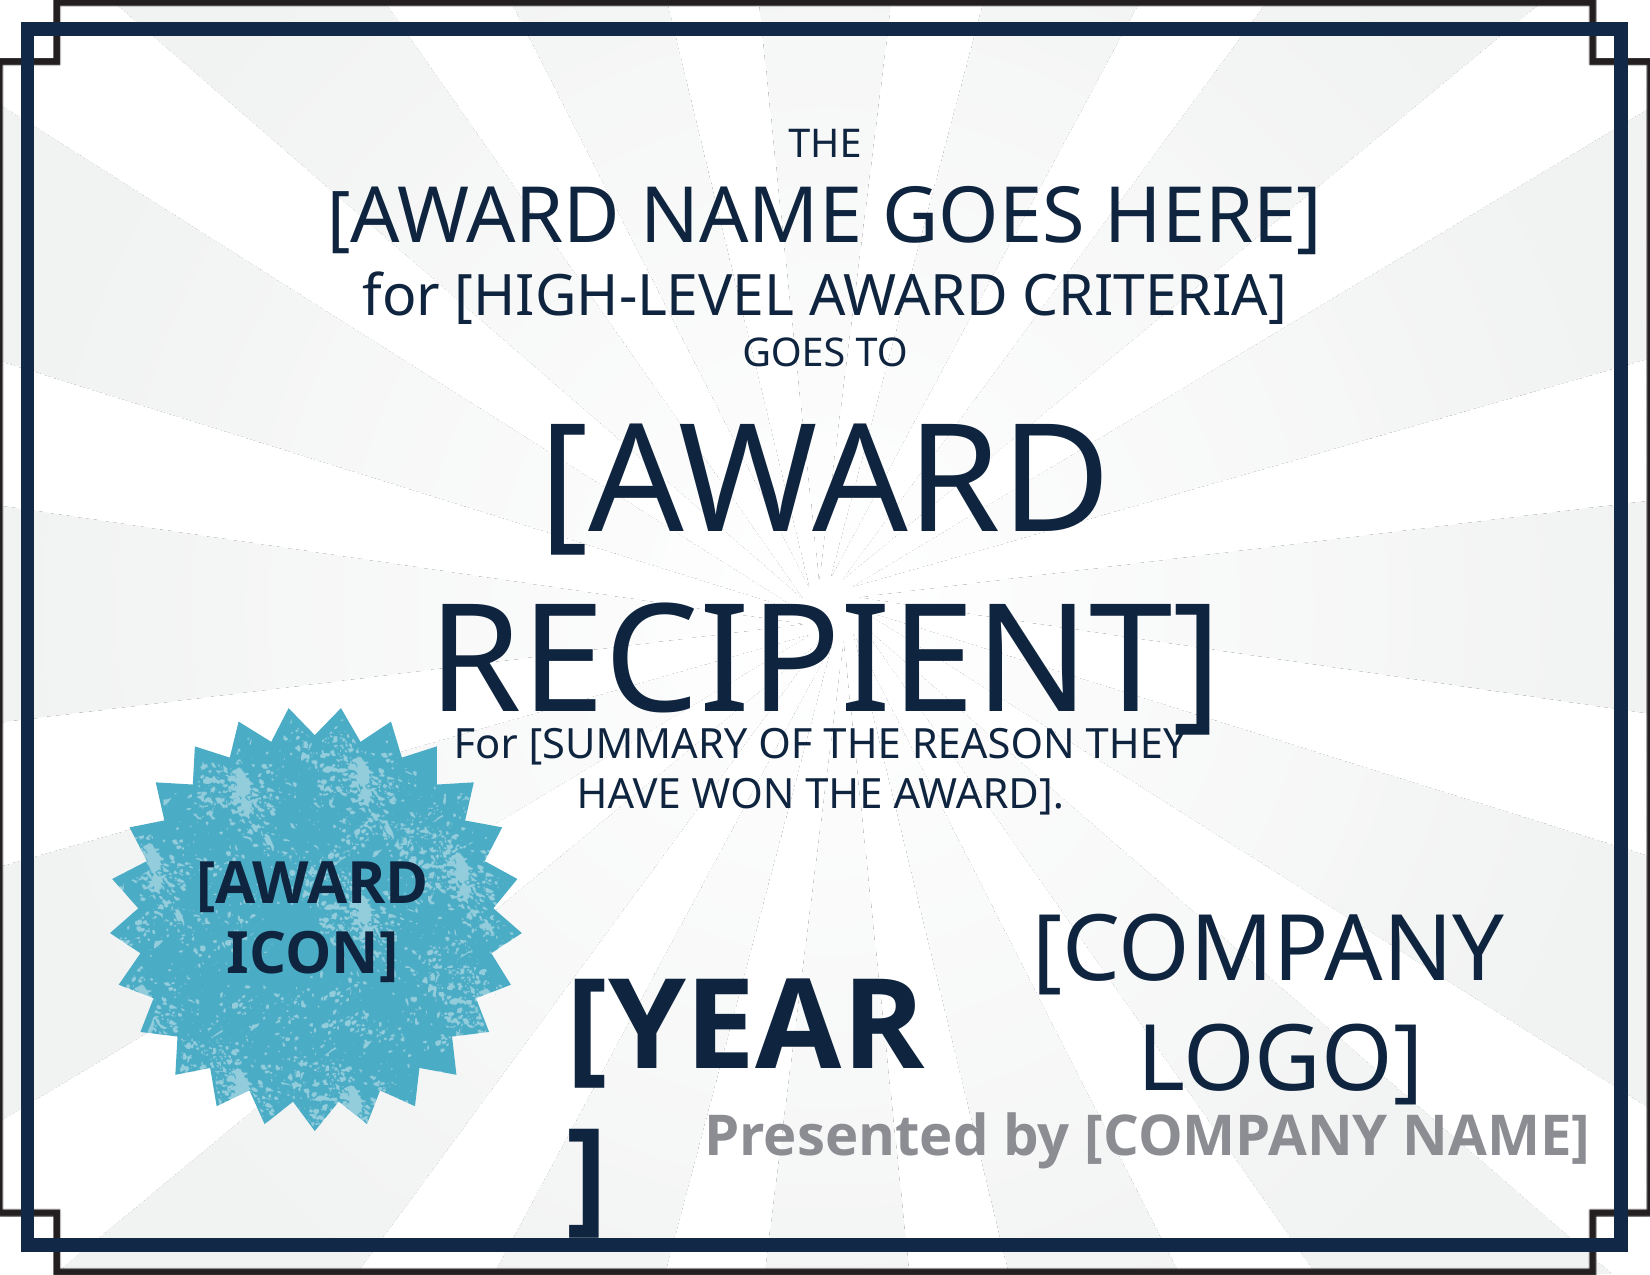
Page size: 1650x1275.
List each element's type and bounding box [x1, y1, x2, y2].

text_box [0, 0, 1650, 1275]
text_box [109, 705, 523, 1132]
